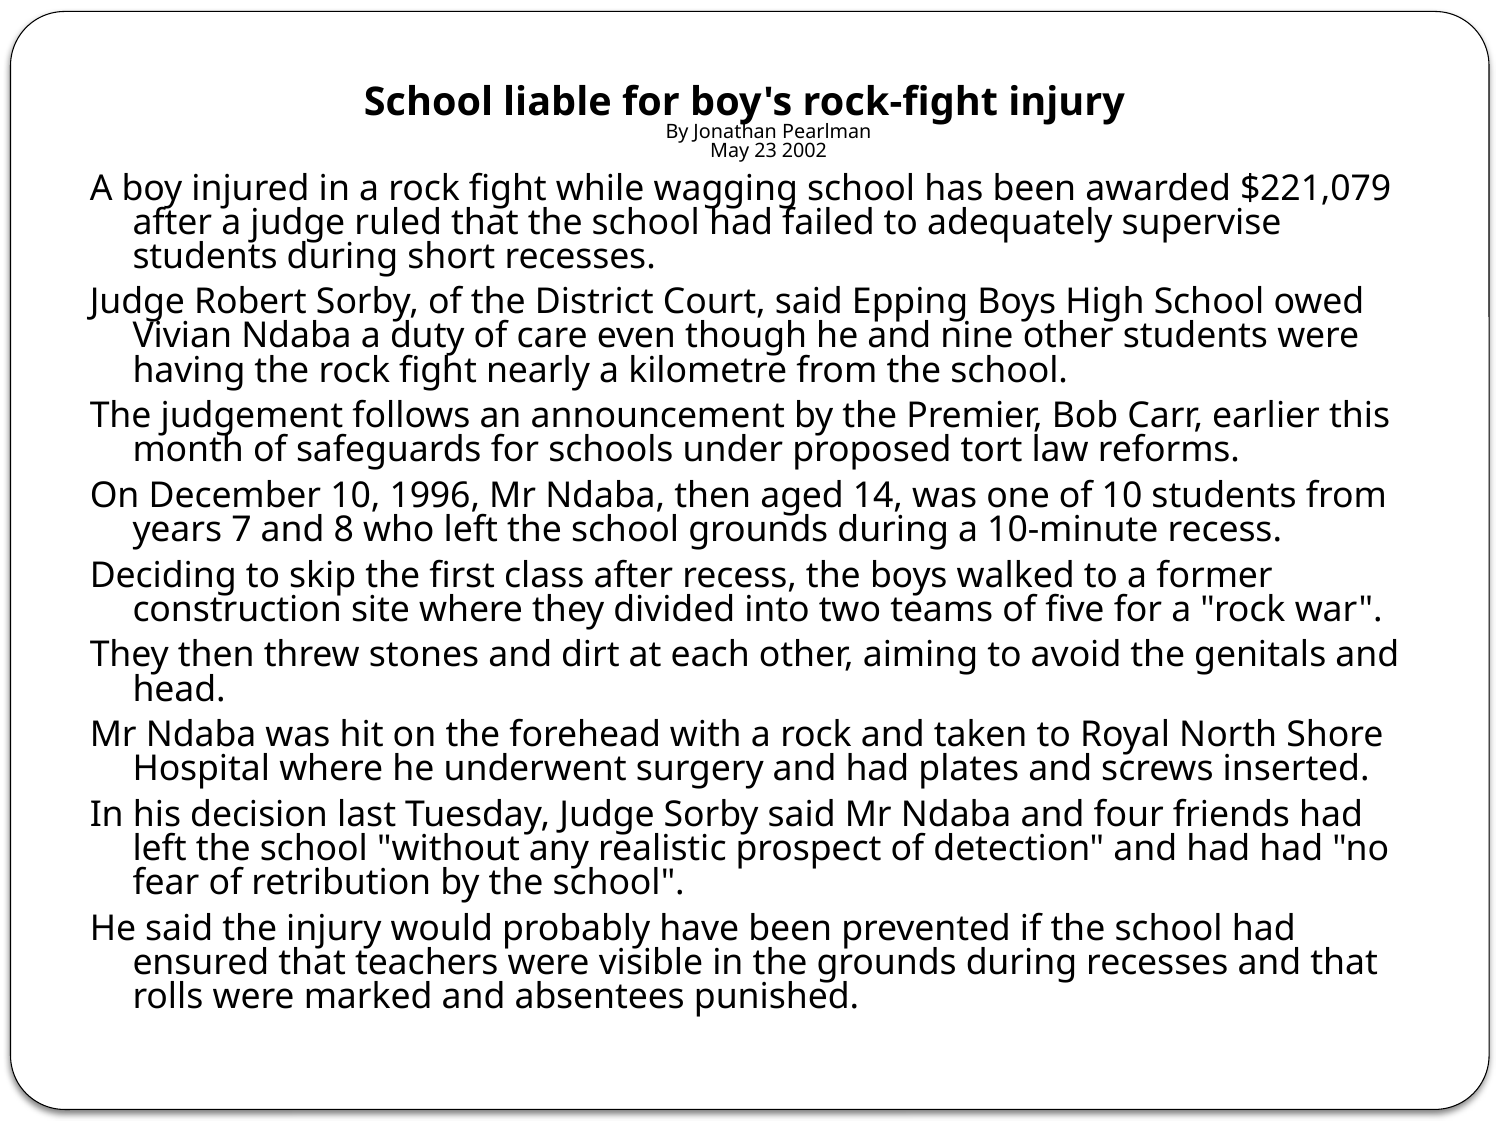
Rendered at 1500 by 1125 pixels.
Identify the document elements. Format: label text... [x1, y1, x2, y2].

list School liable for boy's rock-fight injury By Jonathan Pearlman May 23 2002 A boy injured in a rock fight while wagging school has been awarded $221,079 after a judge ruled that the school had failed to adequately supervise students during short recesses. Judge Robert Sorby, of the District Court, said Epping Boys High School owed Vivian Ndaba a duty of care even though he and nine other students were having the rock fight nearly a kilometre from the school. The judgement follows an announcement by the Premier, Bob Carr, earlier this month of safeguards for schools under proposed tort law reforms. On December 10, 1996, Mr Ndaba, then aged 14, was one of 10 students from years 7 and 8 who left the school grounds during a 10-minute recess. Deciding to skip the first class after recess, the boys walked to a former construction site where they divided into two teams of five for a "rock war". They then threw stones and dirt at each other, aiming to avoid the genitals and head. Mr Ndaba was hit on the forehead with a rock and taken to Royal North Shore Hospital where he underwent surgery and had plates and screws inserted. In his decision last Tuesday, Judge Sorby said Mr Ndaba and four friends had left the school "without any realistic prospect of detection" and had had "no fear of retribution by the school". He said the injury would probably have been prevented if the school had ensured that teachers were visible in the grounds during recesses and that rolls were marked and absentees punished. [75, 78, 1425, 1094]
